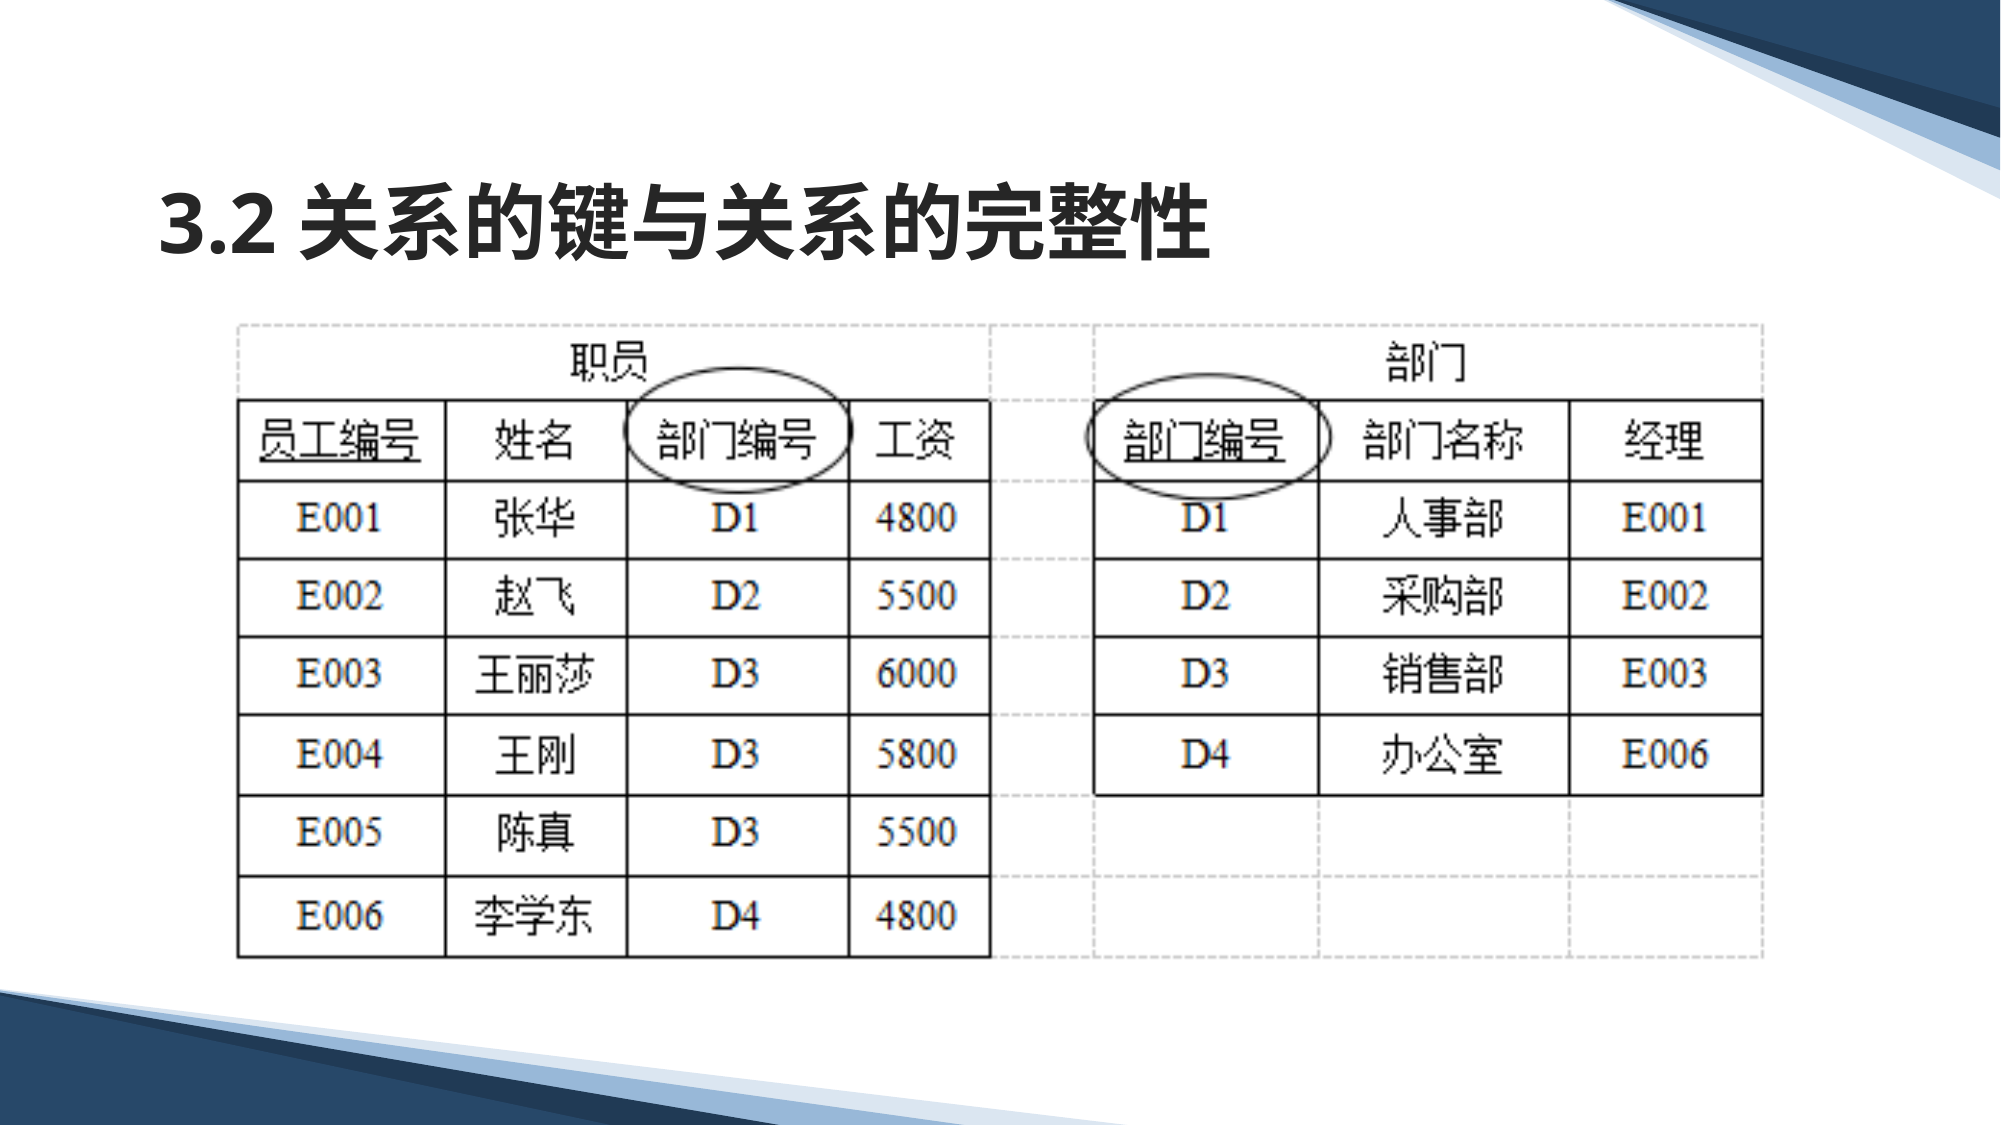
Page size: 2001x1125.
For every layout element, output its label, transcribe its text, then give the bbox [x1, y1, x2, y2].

title 3.2关系的键与关系的完整性 [143, 54, 1857, 280]
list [203, 319, 1785, 971]
